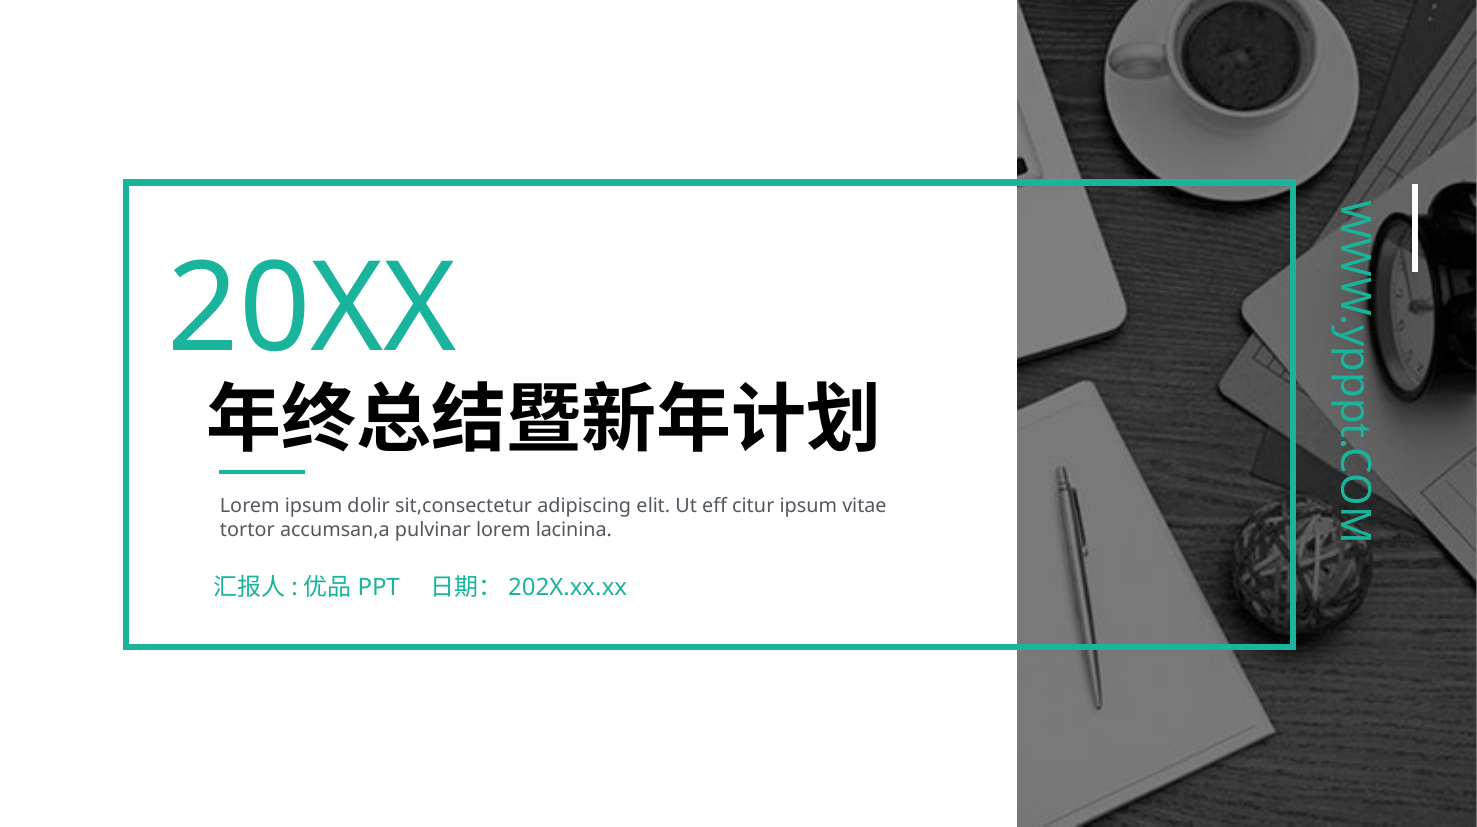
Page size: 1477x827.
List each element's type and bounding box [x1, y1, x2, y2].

text_box [125, 181, 130, 648]
text_box [130, 0, 1477, 827]
text_box [0, 0, 130, 827]
